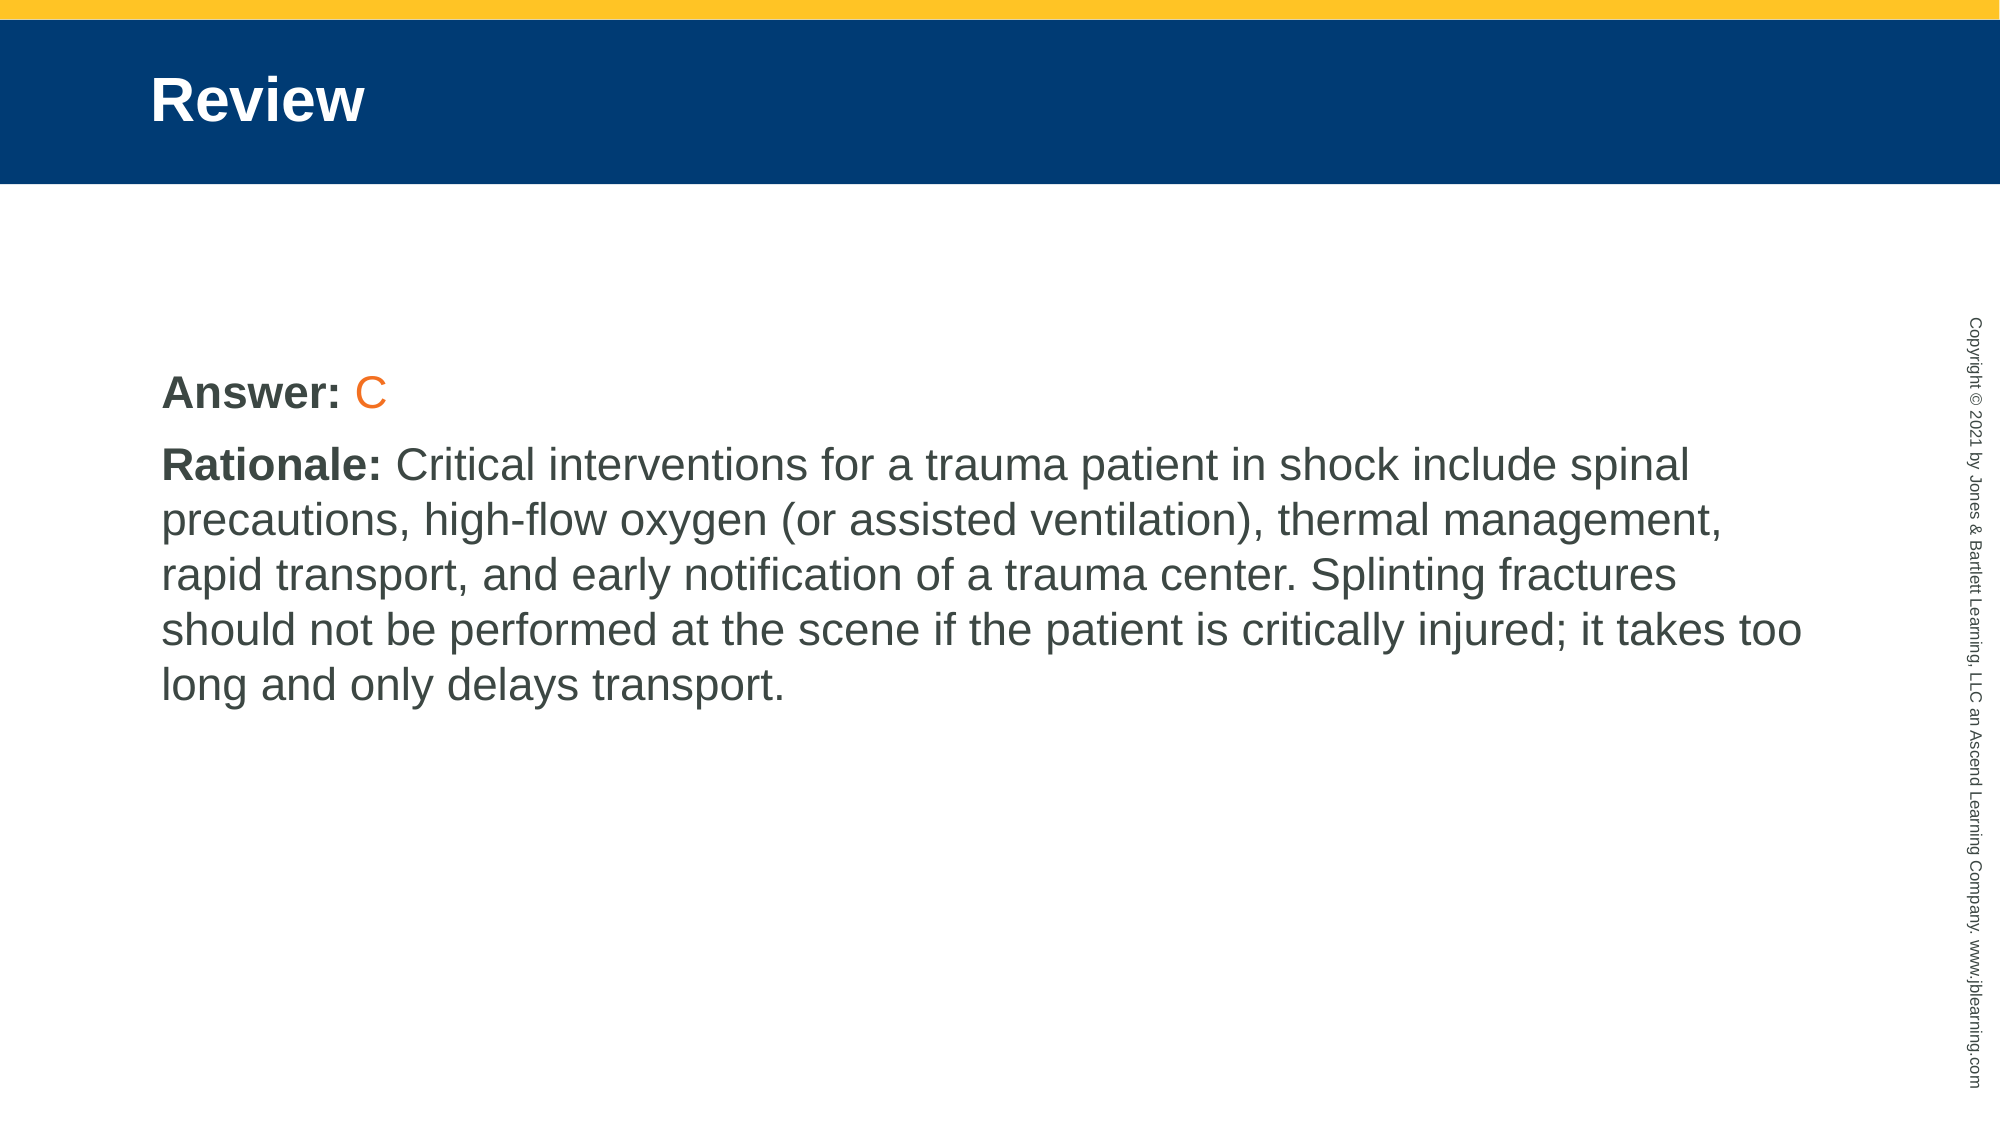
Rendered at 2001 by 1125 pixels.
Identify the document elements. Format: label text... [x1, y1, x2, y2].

list Answer: C Rationale: Critical interventions for a trauma patient in shock include spinal precautions, high-flow oxygen (or assisted ventilation), thermal management, rapid transport, and early notification of a trauma center. Splinting fractures should not be performed at the scene if the patient is critically injured; it takes too long and only delays transport. [146, 361, 1859, 1016]
title Review [0, 19, 2000, 185]
